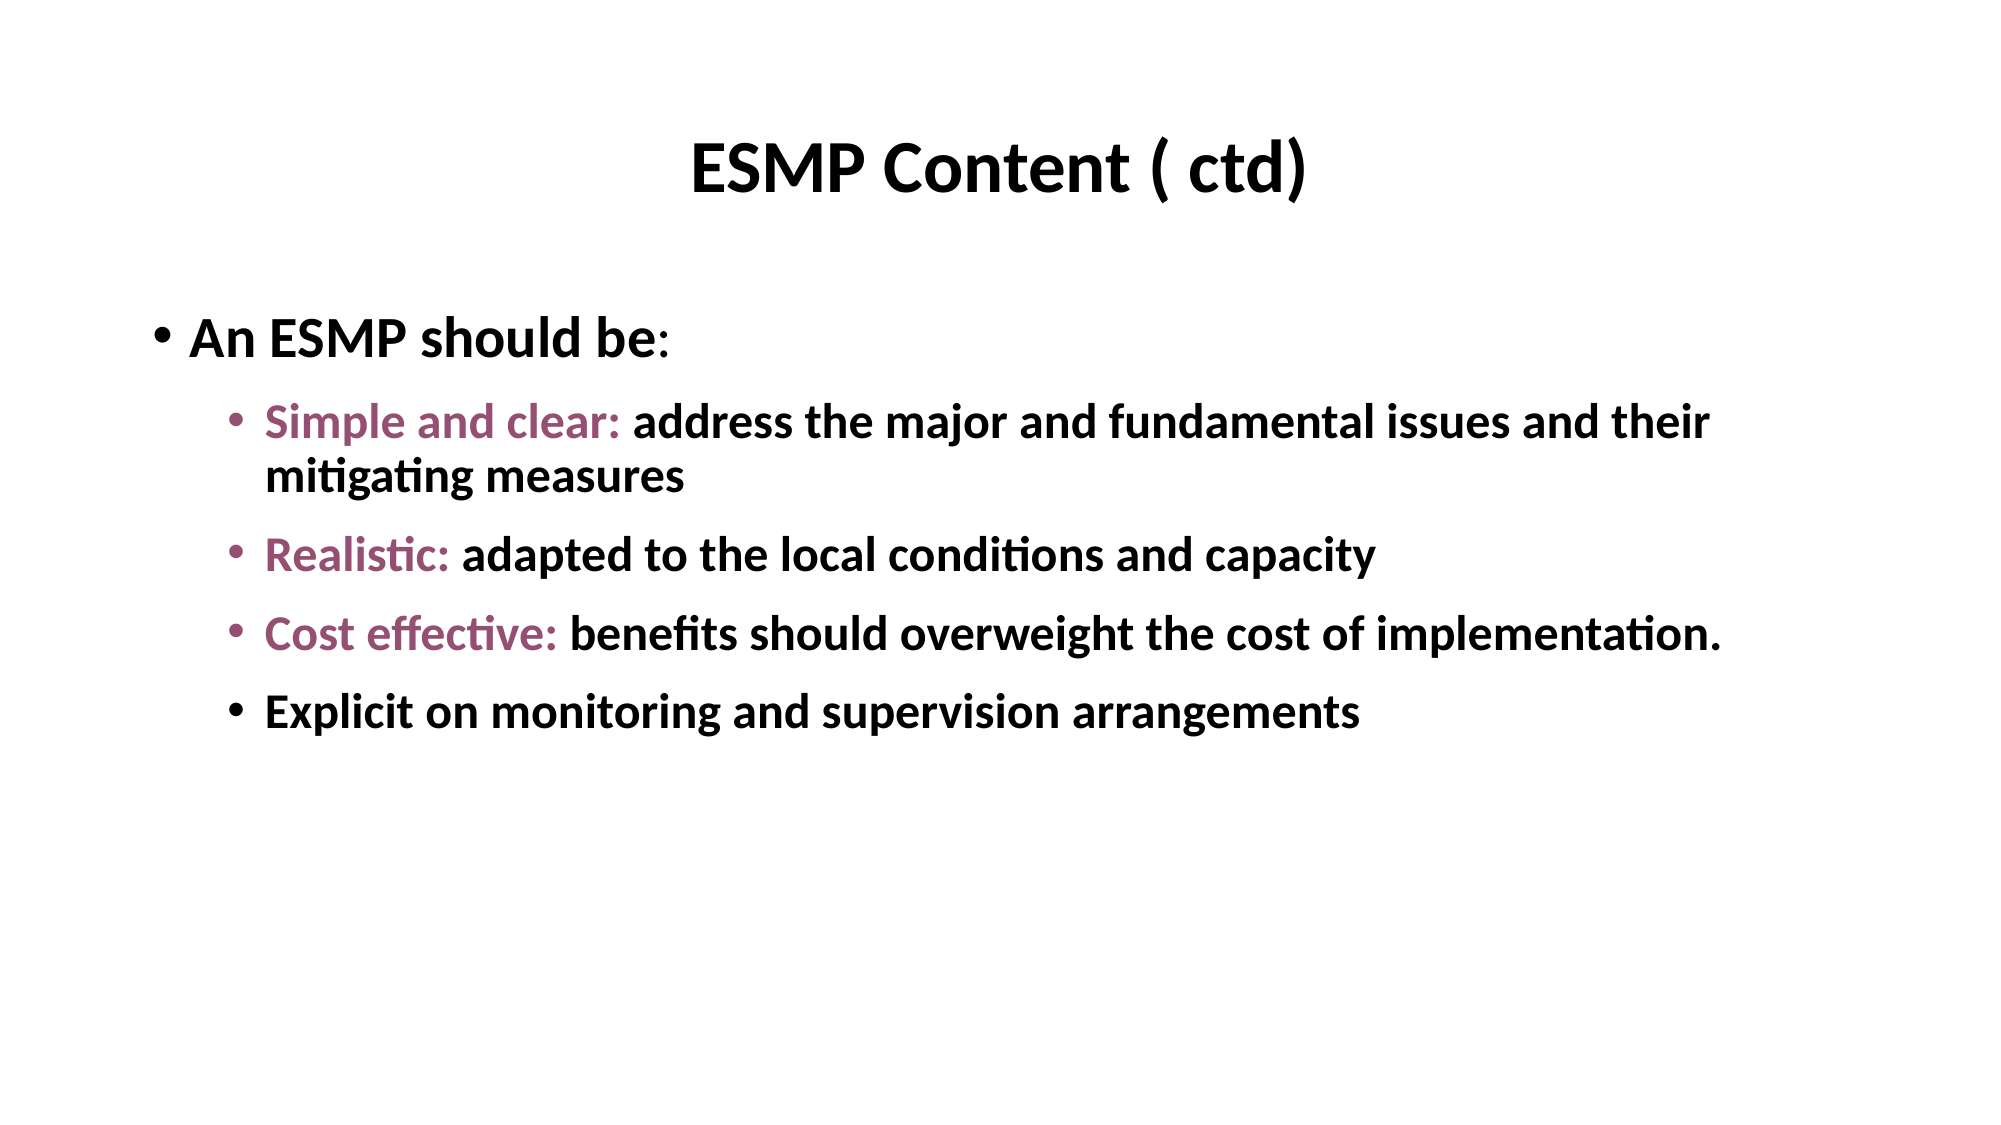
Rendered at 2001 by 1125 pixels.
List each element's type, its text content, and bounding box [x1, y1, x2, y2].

list An ESMP should be: Simple and clear: address the major and fundamental issues and their mitigating measures Realistic: adapted to the local conditions and capacity Cost effective: benefits should overweight the cost of implementation. Explicit on monitoring and supervision arrangements [137, 299, 1863, 1014]
title ESMP Content ( ctd) [137, 59, 1863, 278]
